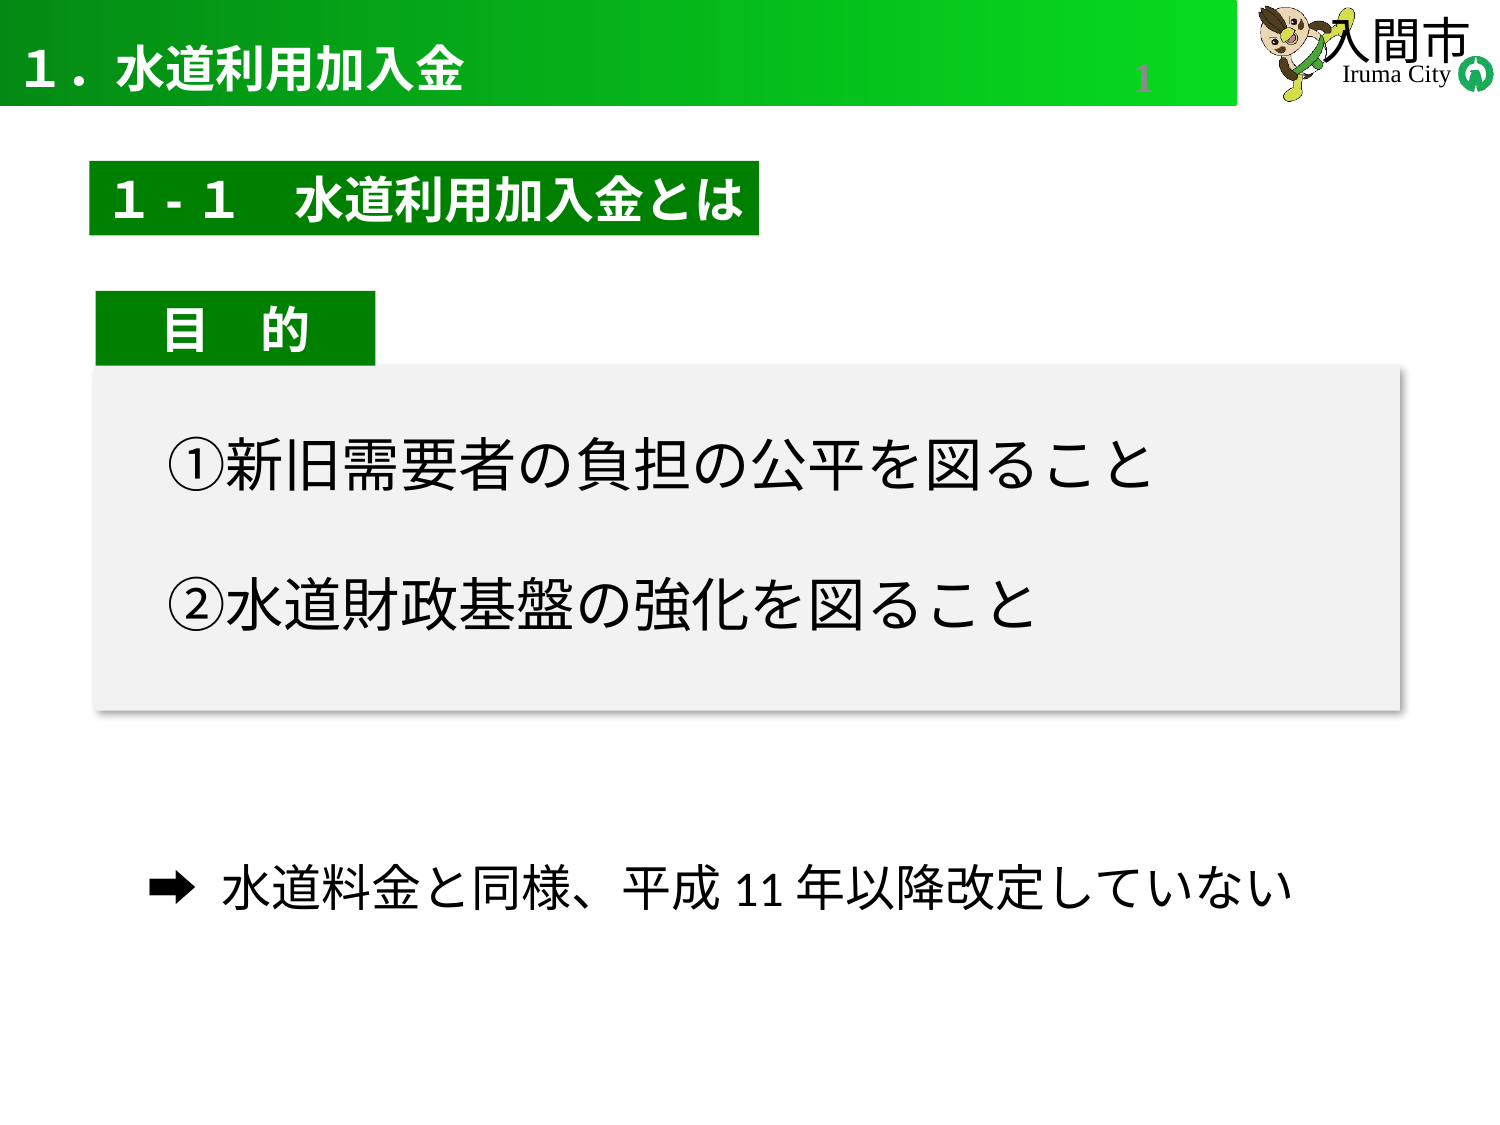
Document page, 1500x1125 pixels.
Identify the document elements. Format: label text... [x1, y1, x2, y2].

text_box ①新旧需要者の負担の公平を図ること ②水道財政基盤の強化を図ること ➡ 水道料金と同様、平成11年以降改定していない [94, 420, 1368, 926]
picture [1454, 53, 1497, 95]
text_box [93, 365, 1401, 712]
picture [1252, 0, 1358, 106]
title １．水道利用加入金 [0, 0, 1237, 106]
text_box 目 的 [95, 290, 376, 366]
text_box １-１ 水道利用加入金とは [89, 160, 759, 236]
slide_number 1 [1062, 41, 1170, 108]
